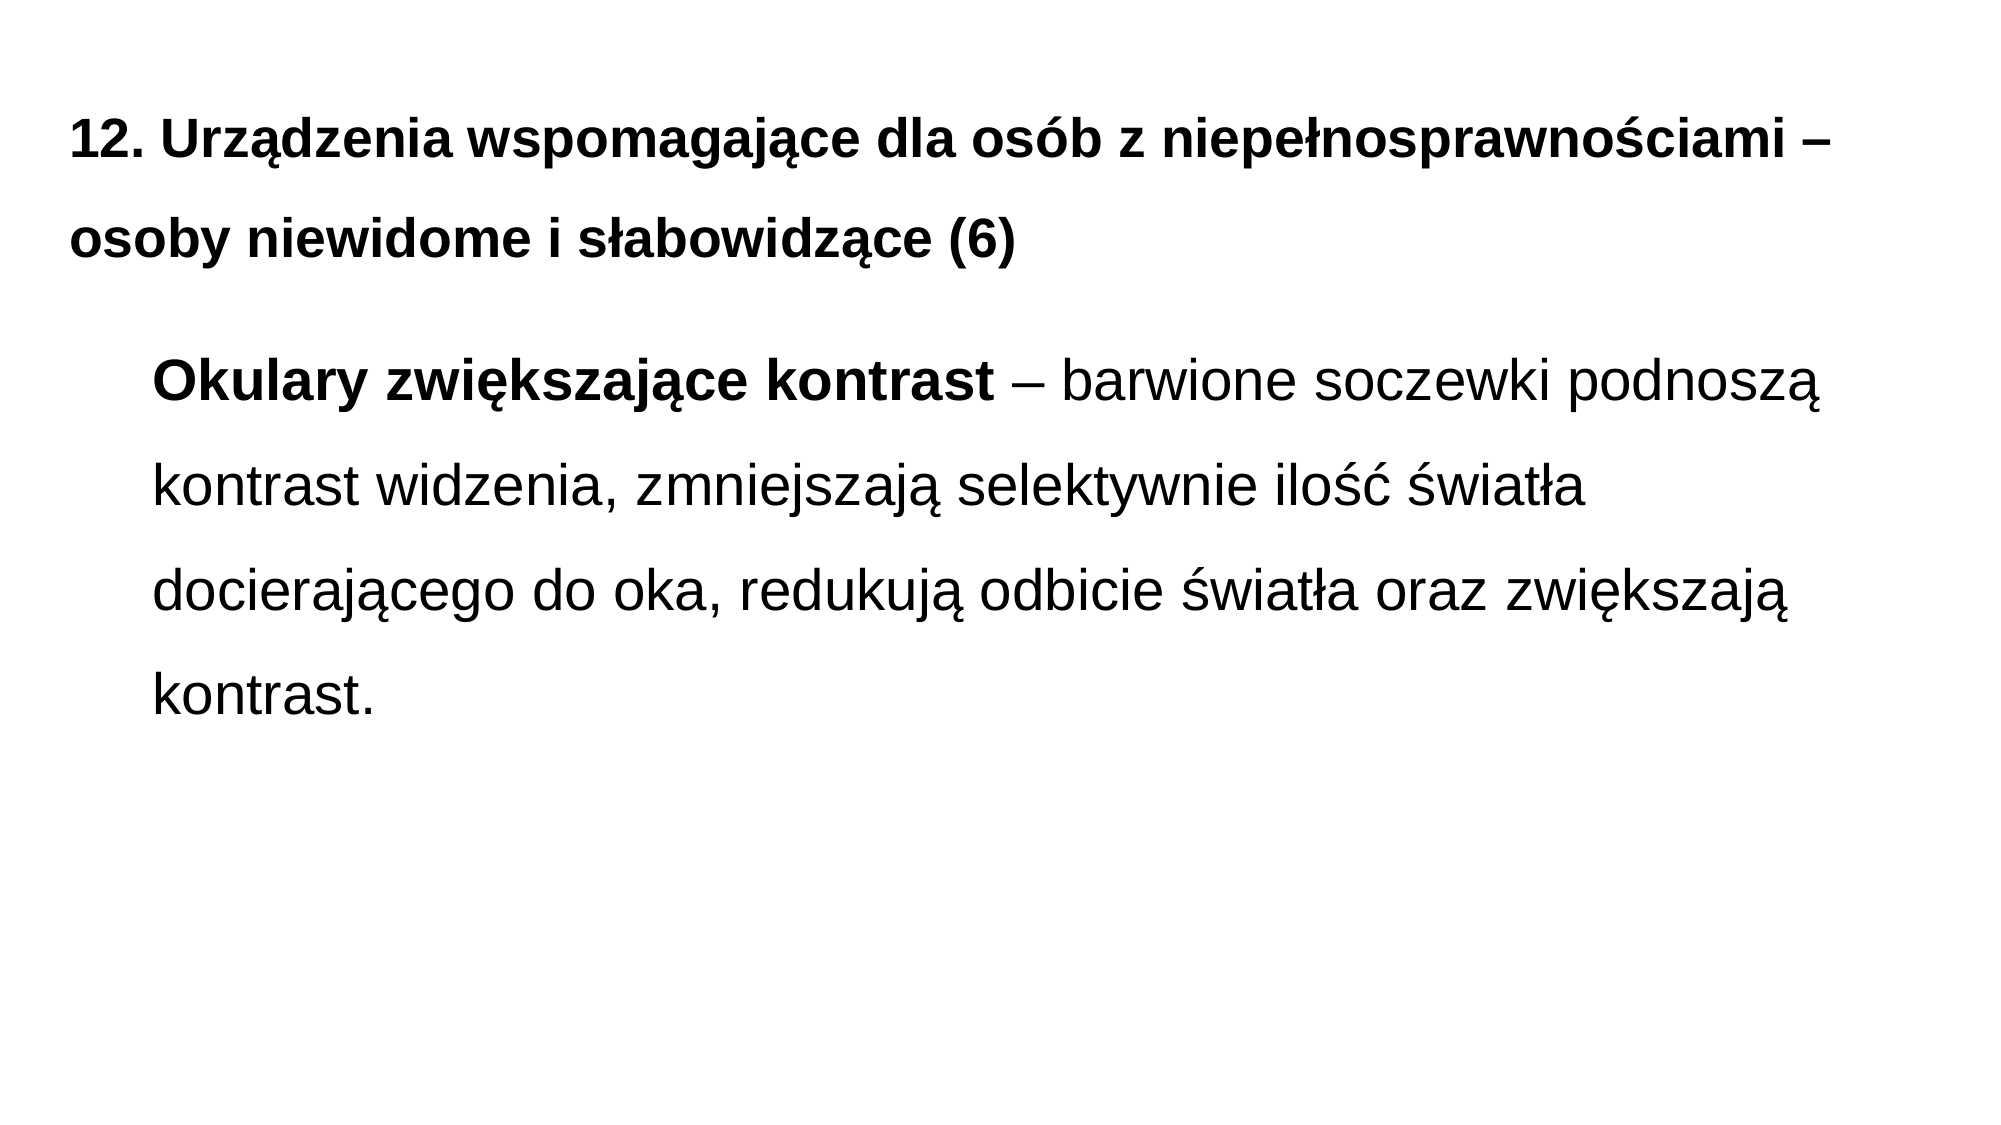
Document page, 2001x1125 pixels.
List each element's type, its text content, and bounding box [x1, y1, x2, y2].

list Okulary zwiększające kontrast – barwione soczewki podnoszą kontrast widzenia, zmniejszają selektywnie ilość światła docierającego do oka, redukują odbicie światła oraz zwiększają kontrast. [137, 299, 1863, 1014]
title 12. Urządzenia wspomagające dla osób z niepełnosprawnościami – osoby niewidome i słabowidzące (6) [54, 59, 2000, 278]
